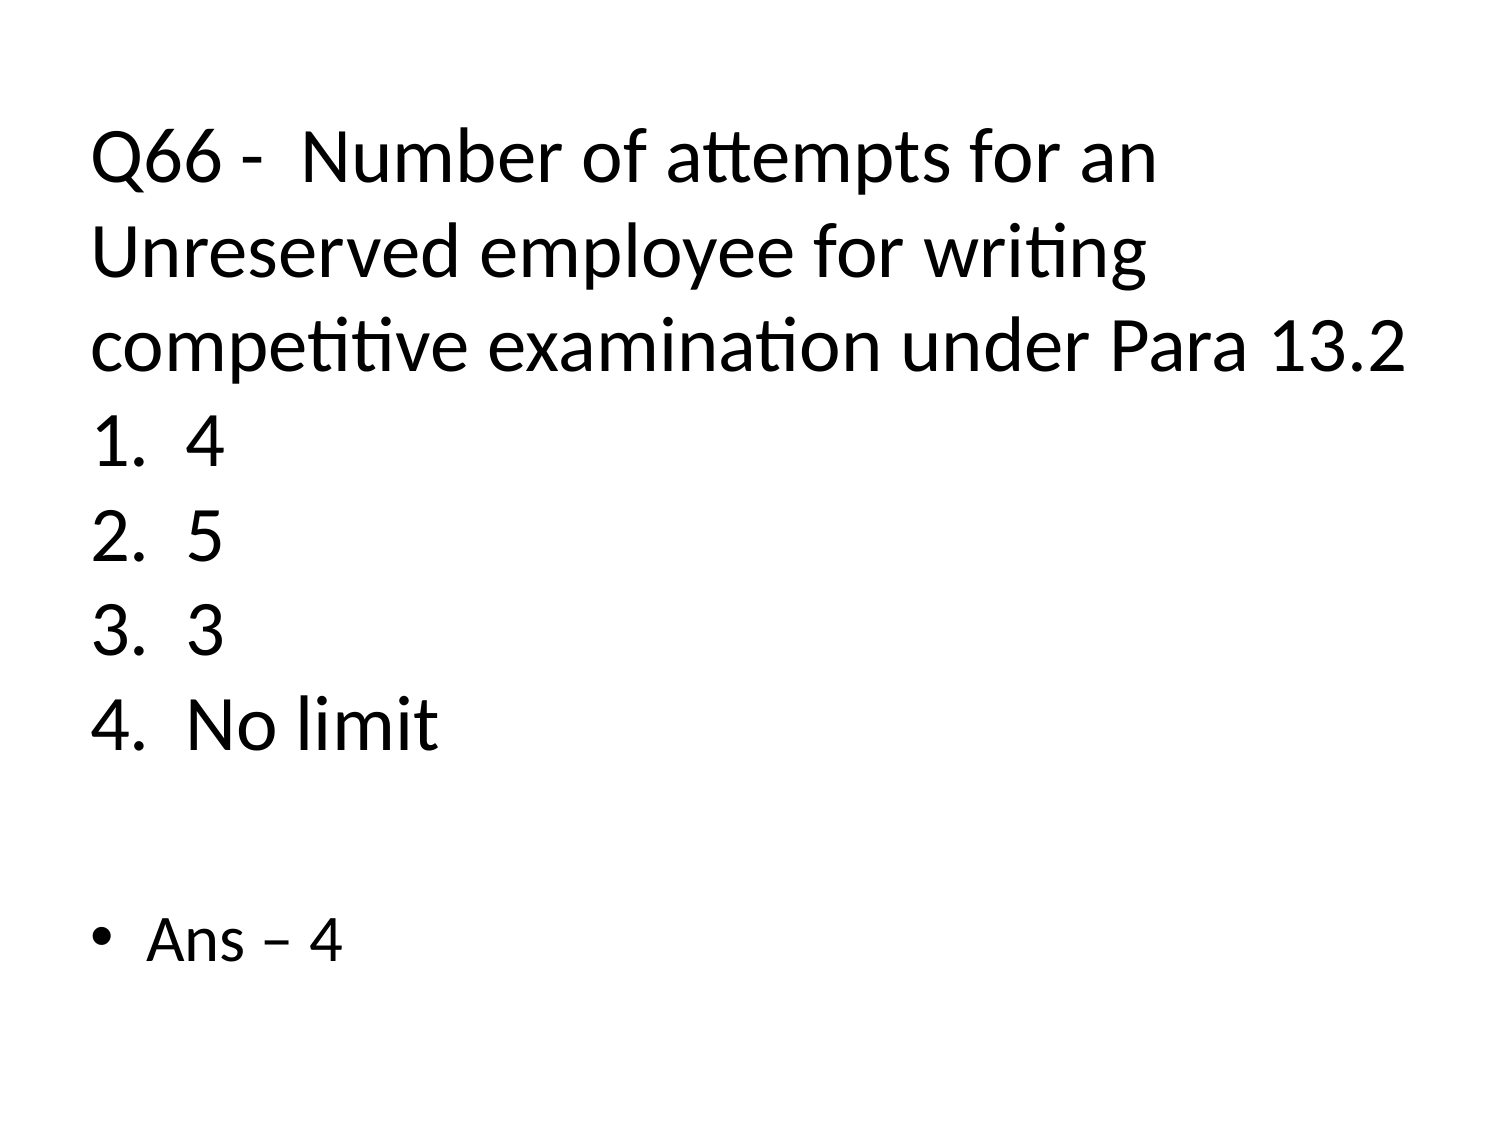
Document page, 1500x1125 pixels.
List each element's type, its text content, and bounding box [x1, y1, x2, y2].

list Ans – 4 [75, 887, 1425, 1005]
title Q66 - Number of attempts for an Unreserved employee for writing competitive examination under Para 13.2 1. 4 2. 5 3. 3 4. No limit [75, 45, 1425, 825]
